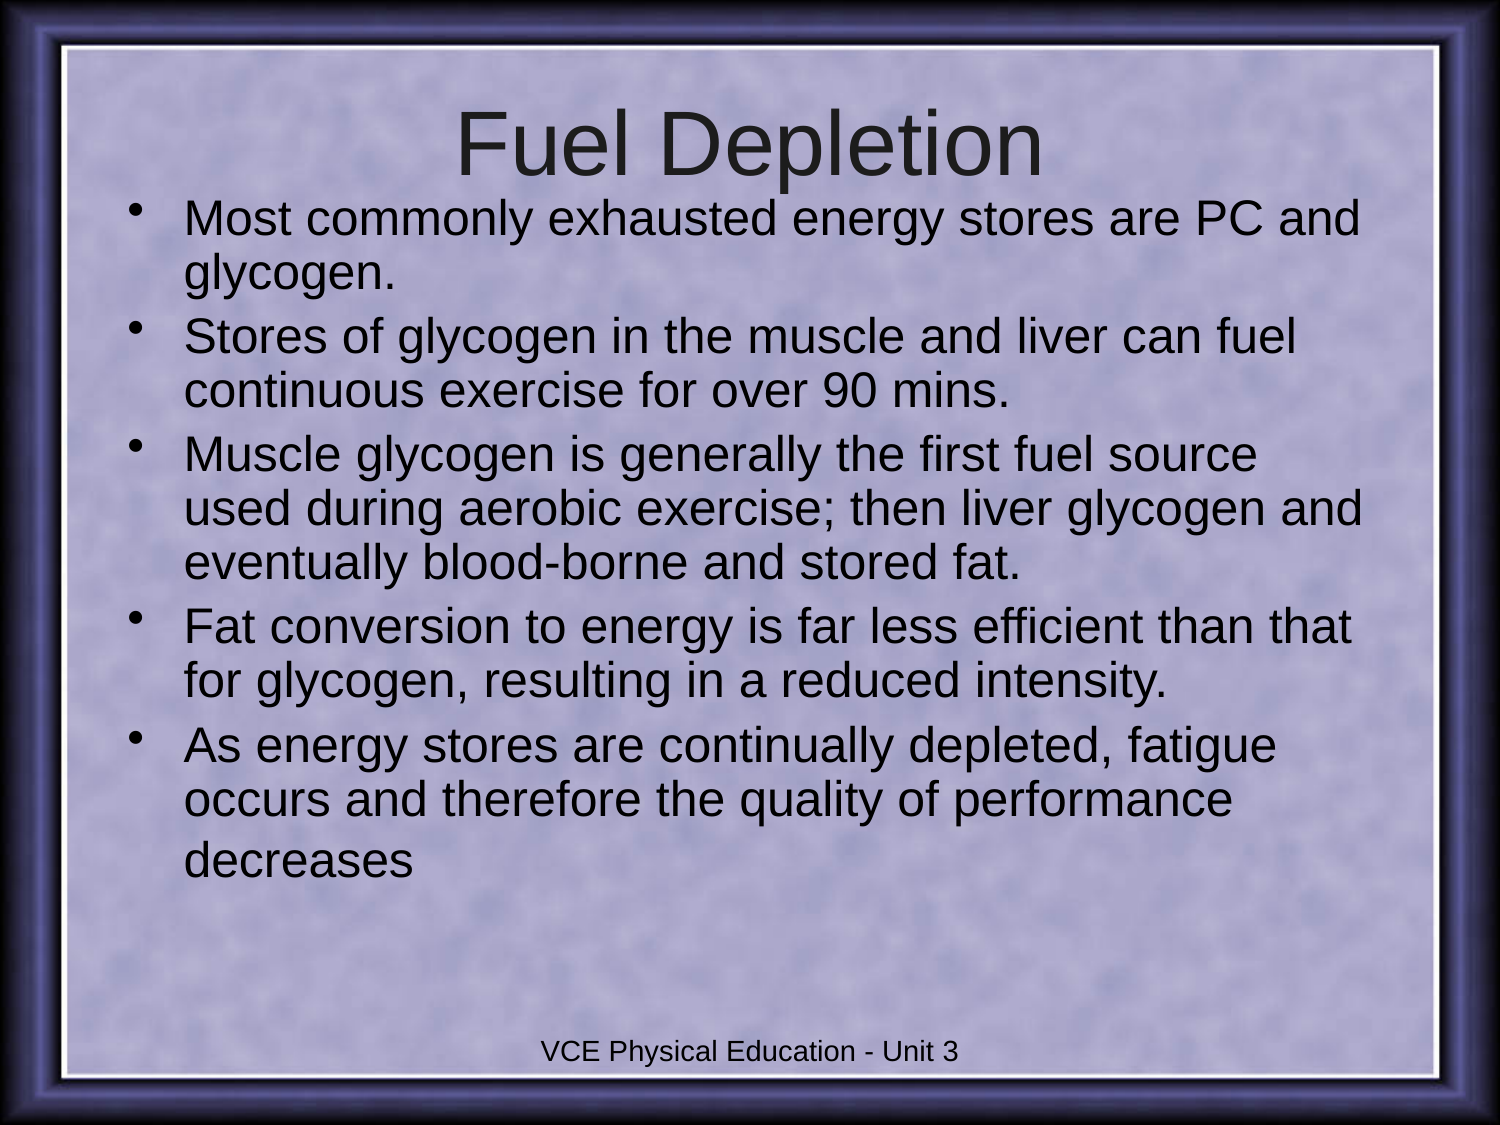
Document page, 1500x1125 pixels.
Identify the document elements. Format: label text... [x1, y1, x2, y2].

picture [0, 0, 1500, 1125]
list Most commonly exhausted energy stores are PC and glycogen. Stores of glycogen in the muscle and liver can fuel continuous exercise for over 90 mins. Muscle glycogen is generally the first fuel source used during aerobic exercise; then liver glycogen and eventually blood-borne and stored fat. Fat conversion to energy is far less efficient than that for glycogen, resulting in a reduced intensity. As energy stores are continually depleted, fatigue occurs and therefore the quality of performance decreases [111, 184, 1388, 860]
title Fuel Depletion [74, 44, 1426, 233]
footer VCE Physical Education - Unit 3 [512, 1024, 988, 1103]
